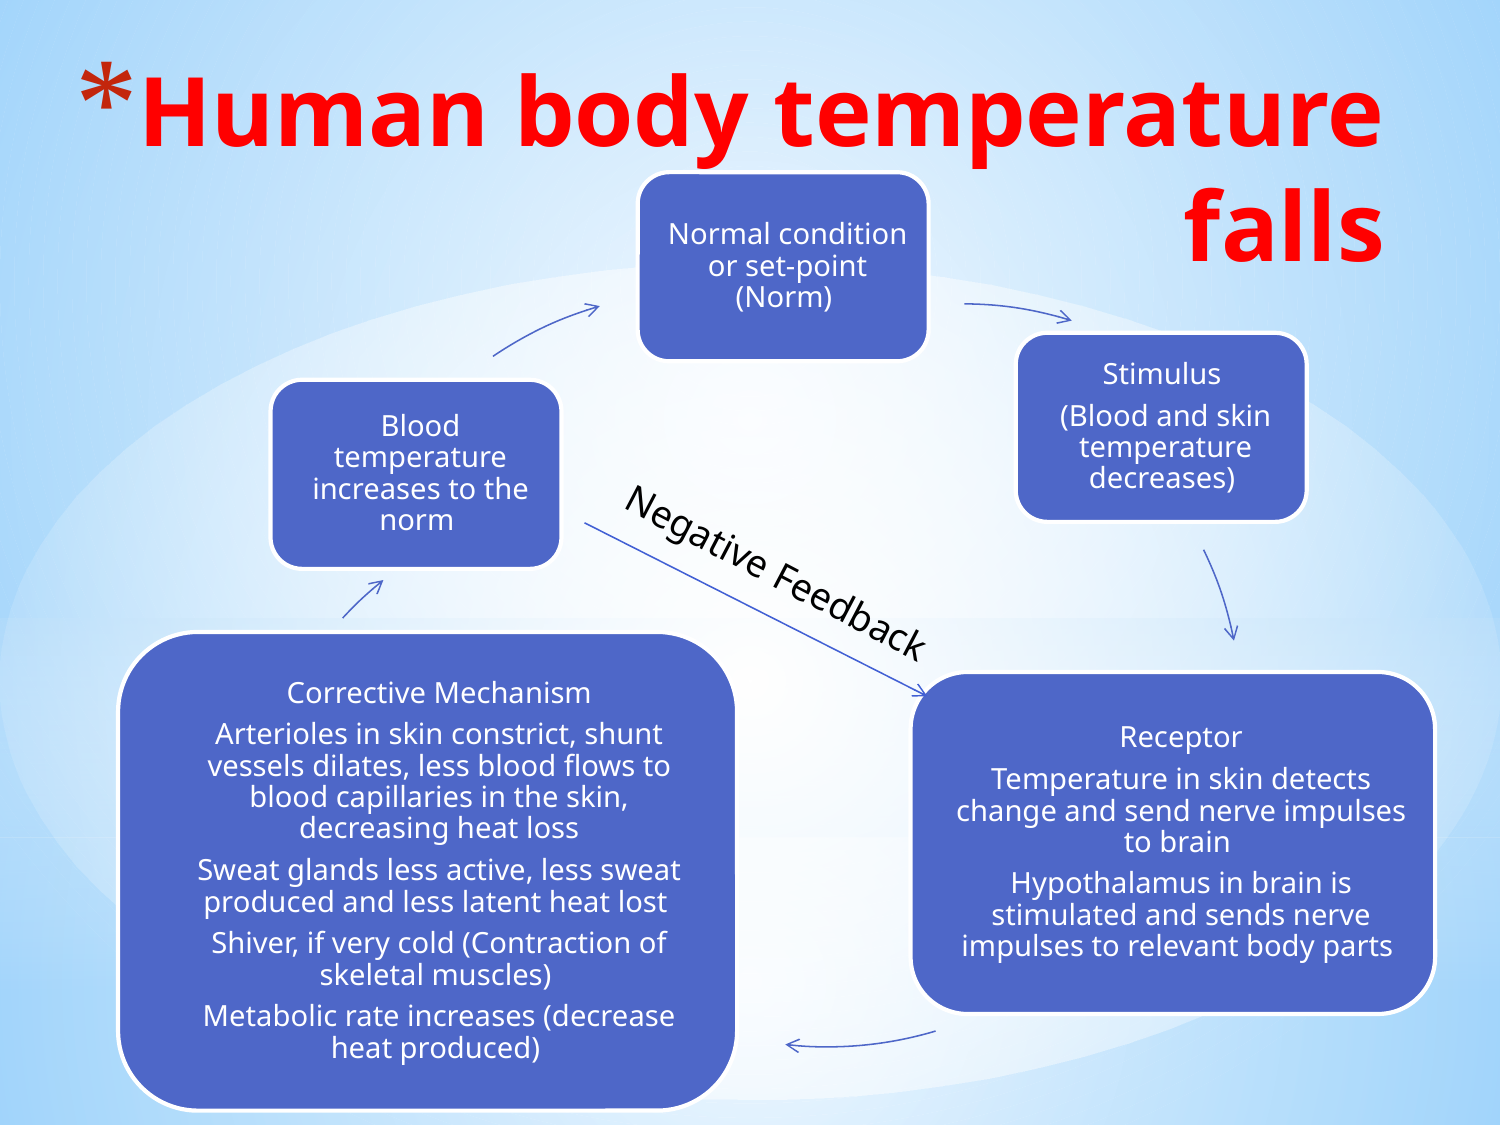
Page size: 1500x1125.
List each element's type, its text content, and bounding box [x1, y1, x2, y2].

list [88, 184, 1436, 1071]
title Human body temperature falls [41, 42, 1400, 231]
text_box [584, 522, 928, 697]
